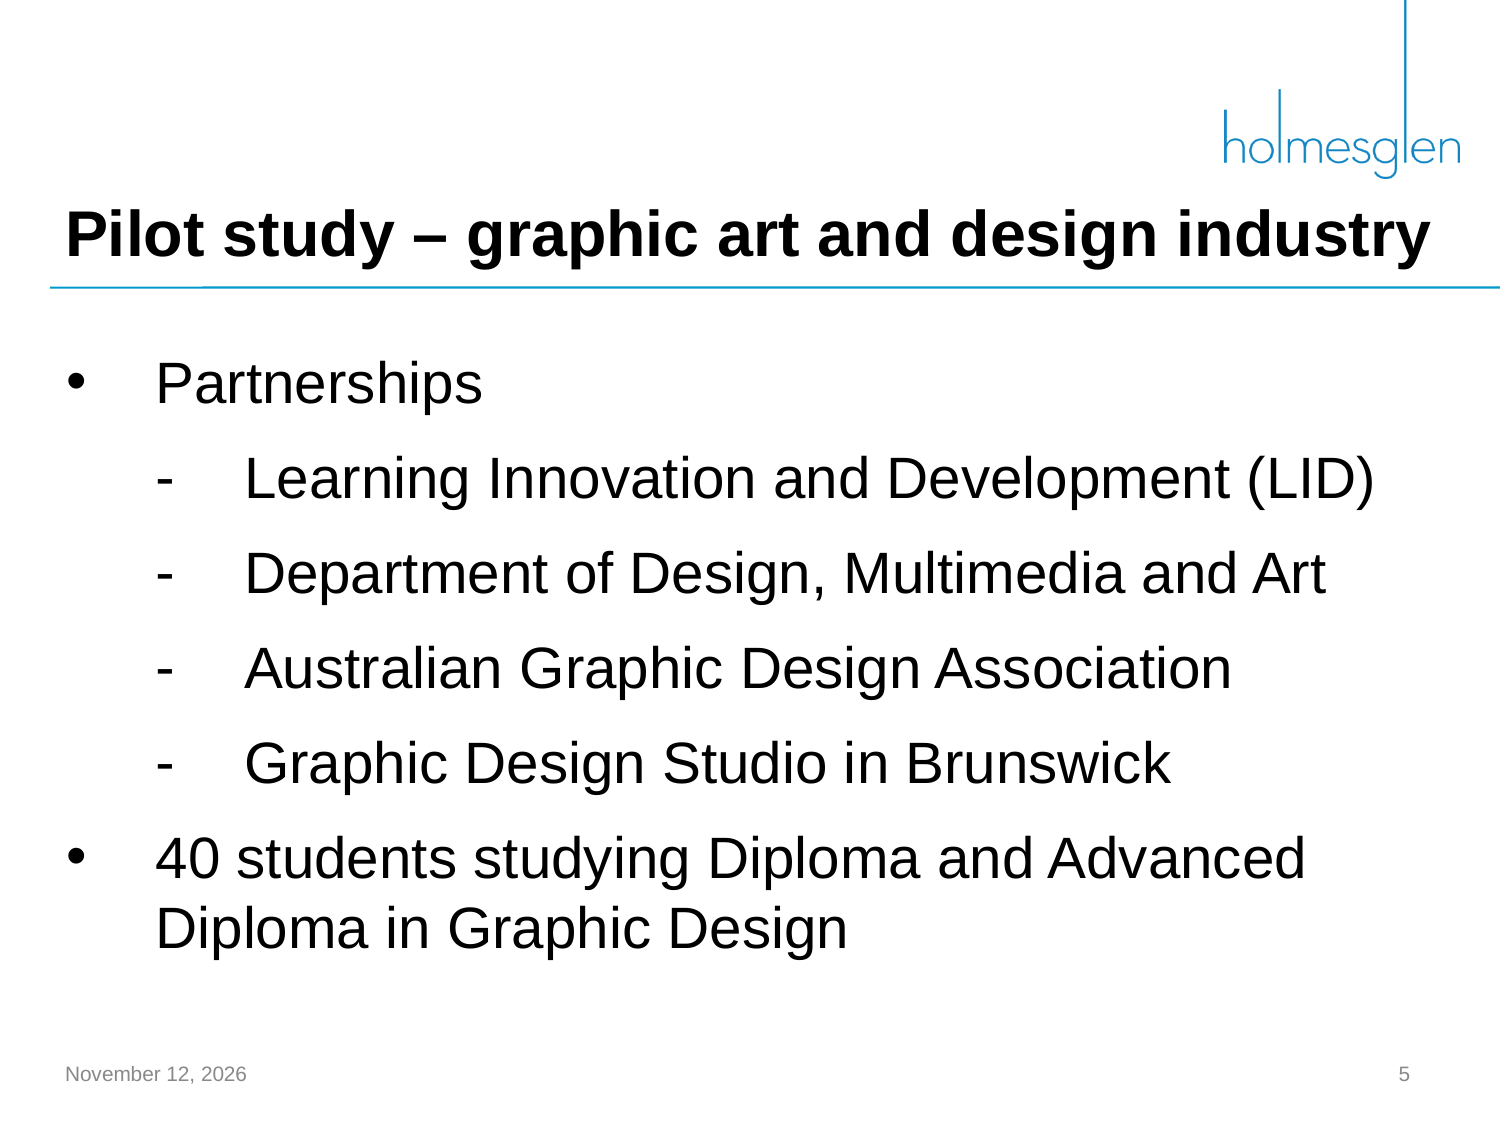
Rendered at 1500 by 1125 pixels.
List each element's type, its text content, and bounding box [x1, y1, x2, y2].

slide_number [50, 1042, 400, 1103]
picture [1224, 0, 1460, 179]
slide_number 5 [1074, 1042, 1425, 1103]
title Pilot study – graphic art and design industry [50, 184, 1454, 272]
subtitle Partnerships Learning Innovation and Development (LID) Department of Design, Multimedia and Art Australian Graphic Design Association Graphic Design Studio in Brunswick 40 students studying Diploma and Advanced Diploma in Graphic Design [51, 338, 1456, 988]
